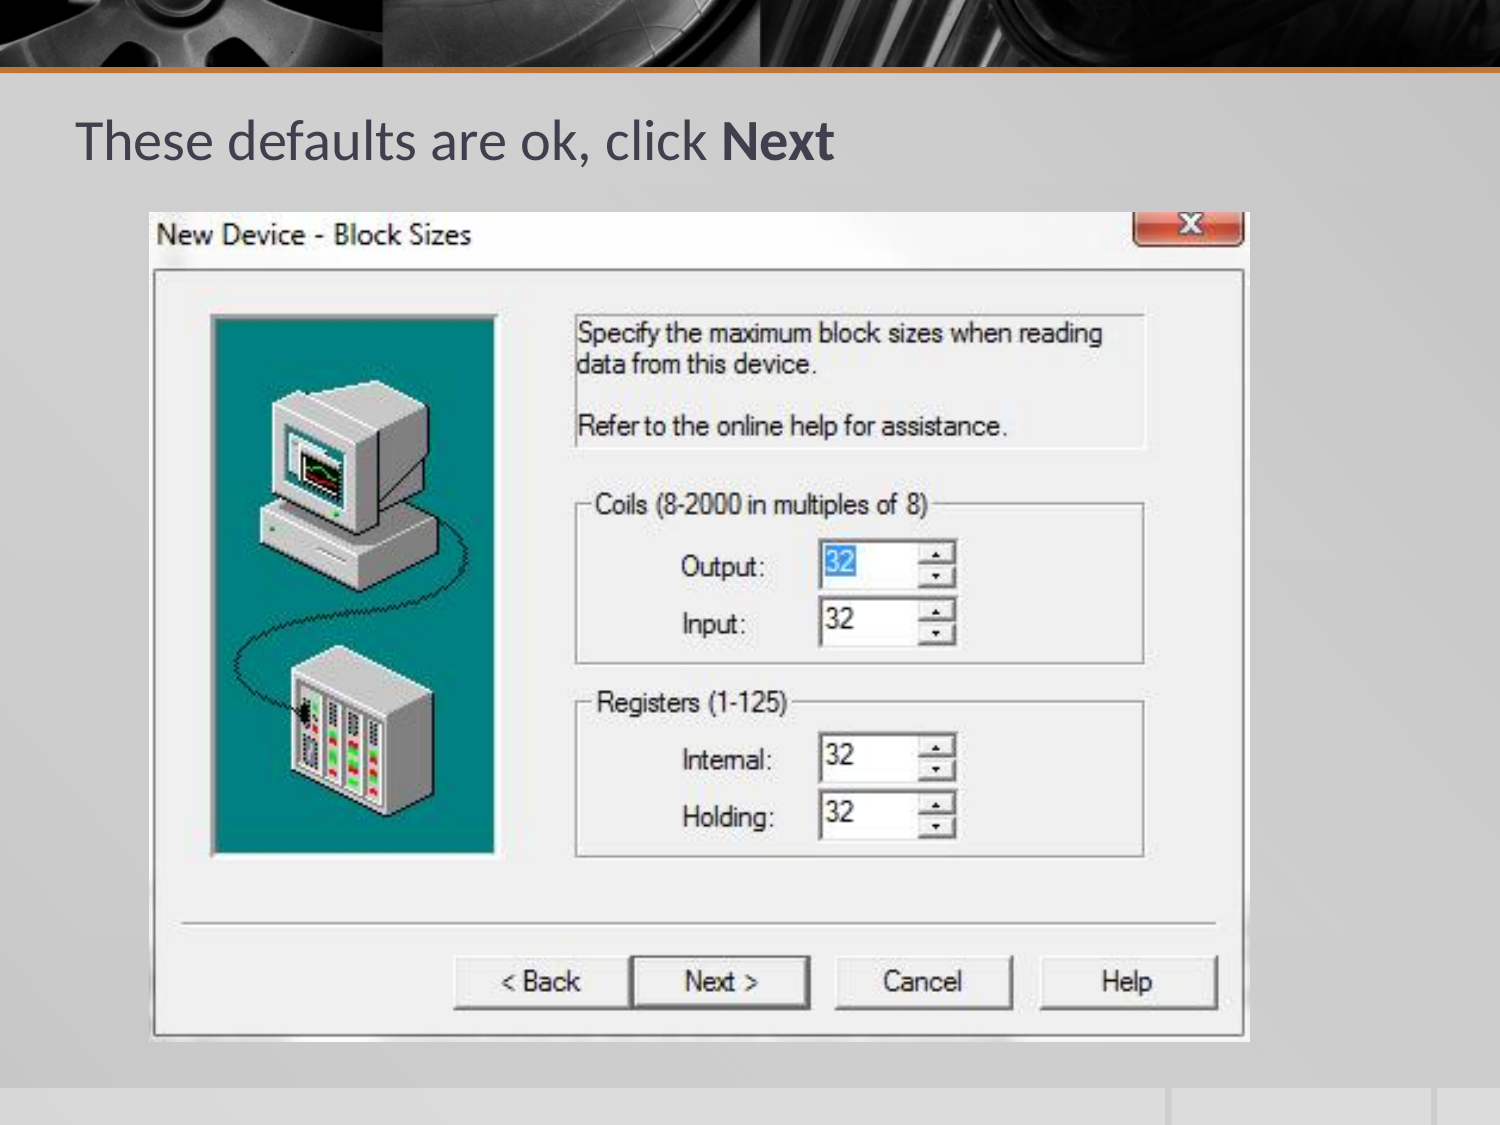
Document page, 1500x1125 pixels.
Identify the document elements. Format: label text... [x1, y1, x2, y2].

title These defaults are ok, click Next [75, 62, 1425, 213]
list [148, 212, 1251, 1042]
picture [0, 0, 1500, 67]
